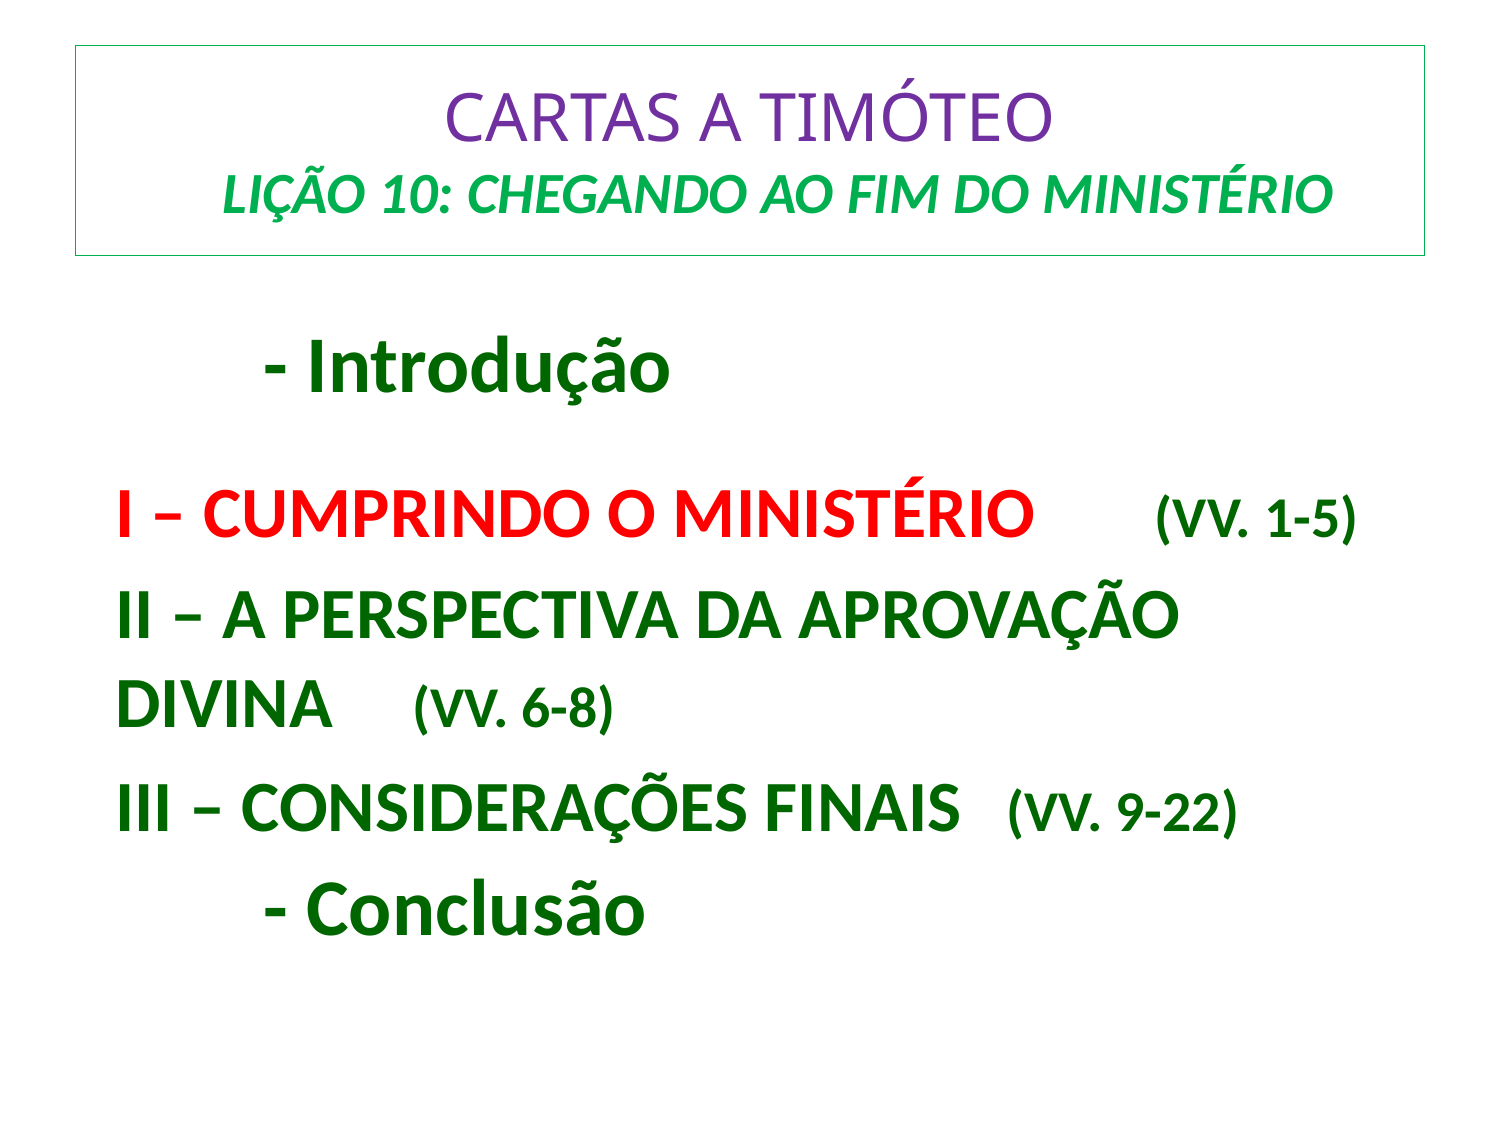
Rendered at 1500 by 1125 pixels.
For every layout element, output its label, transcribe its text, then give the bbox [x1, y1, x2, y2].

list - Introdução I – CUMPRINDO O MINISTÉRIO (VV. 1-5) II – A PERSPECTIVA DA APROVAÇÃO DIVINA (VV. 6-8) III – CONSIDERAÇÕES FINAIS (VV. 9-22) - Conclusão [100, 255, 1424, 975]
title CARTAS A TIMÓTEO LIÇÃO 10: CHEGANDO AO FIM DO MINISTÉRIO [75, 45, 1425, 256]
